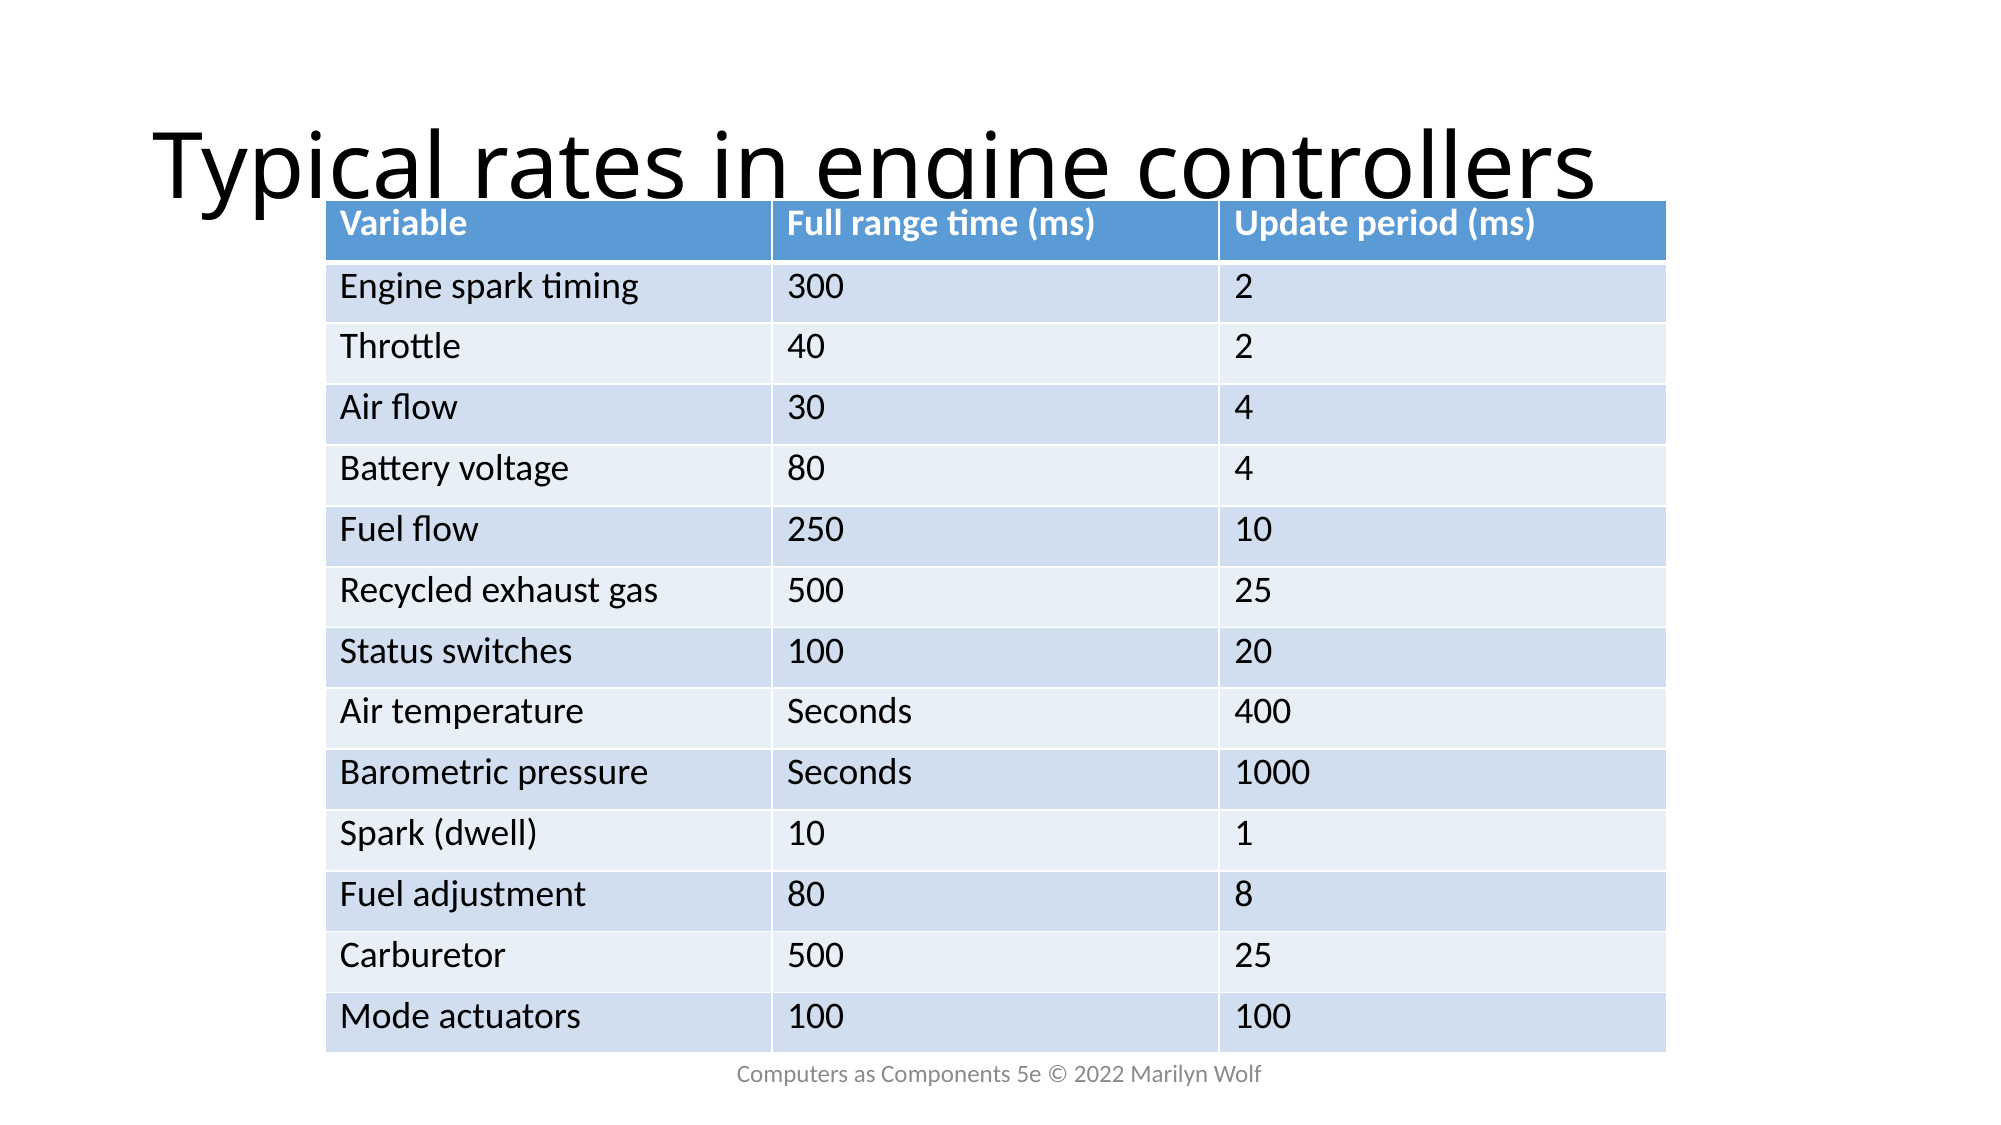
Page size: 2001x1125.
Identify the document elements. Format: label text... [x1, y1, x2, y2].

table_cell Battery voltage [326, 446, 771, 505]
table_cell 25 [1220, 932, 1666, 992]
table_cell Engine spark timing [326, 265, 771, 322]
table_cell 30 [773, 385, 1218, 444]
table_cell 80 [773, 872, 1218, 931]
table_cell Status switches [326, 628, 771, 687]
footer Computers as Components 5e © 2022 Marilyn Wolf [662, 1042, 1338, 1103]
table_cell 25 [1220, 568, 1666, 627]
table_cell 1 [1220, 811, 1666, 870]
table_cell 500 [773, 932, 1218, 992]
table_cell 20 [1220, 628, 1666, 687]
title Typical rates in engine controllers [137, 59, 1863, 278]
table_cell 100 [773, 628, 1218, 687]
table_cell Mode actuators [326, 993, 771, 1052]
table_cell 10 [773, 811, 1218, 870]
table_cell Seconds [773, 750, 1218, 809]
table_cell 400 [1220, 689, 1666, 748]
table_cell Throttle [326, 324, 771, 383]
table_cell Seconds [773, 689, 1218, 748]
table_cell 250 [773, 507, 1218, 566]
table_cell 100 [1220, 993, 1666, 1052]
table_cell Fuel adjustment [326, 872, 771, 931]
table_cell 2 [1220, 324, 1666, 383]
table_cell Spark (dwell) [326, 811, 771, 870]
table_header Variable [326, 201, 771, 260]
table_cell 500 [773, 568, 1218, 627]
table_cell Carburetor [326, 932, 771, 992]
table_cell Barometric pressure [326, 750, 771, 809]
table_cell 8 [1220, 872, 1666, 931]
table_cell Air flow [326, 385, 771, 444]
table_cell 2 [1220, 265, 1666, 322]
table_cell Fuel flow [326, 507, 771, 566]
table_cell 4 [1220, 385, 1666, 444]
table_cell Air temperature [326, 689, 771, 748]
table_cell 4 [1220, 446, 1666, 505]
table_cell 300 [773, 265, 1218, 322]
table_cell 10 [1220, 507, 1666, 566]
table_cell 40 [773, 324, 1218, 383]
table_header Update period (ms) [1220, 201, 1666, 260]
table_cell Recycled exhaust gas [326, 568, 771, 627]
table_cell 1000 [1220, 750, 1666, 809]
table_header Full range time (ms) [773, 201, 1218, 260]
table_cell 100 [773, 993, 1218, 1042]
table_cell 80 [773, 446, 1218, 505]
